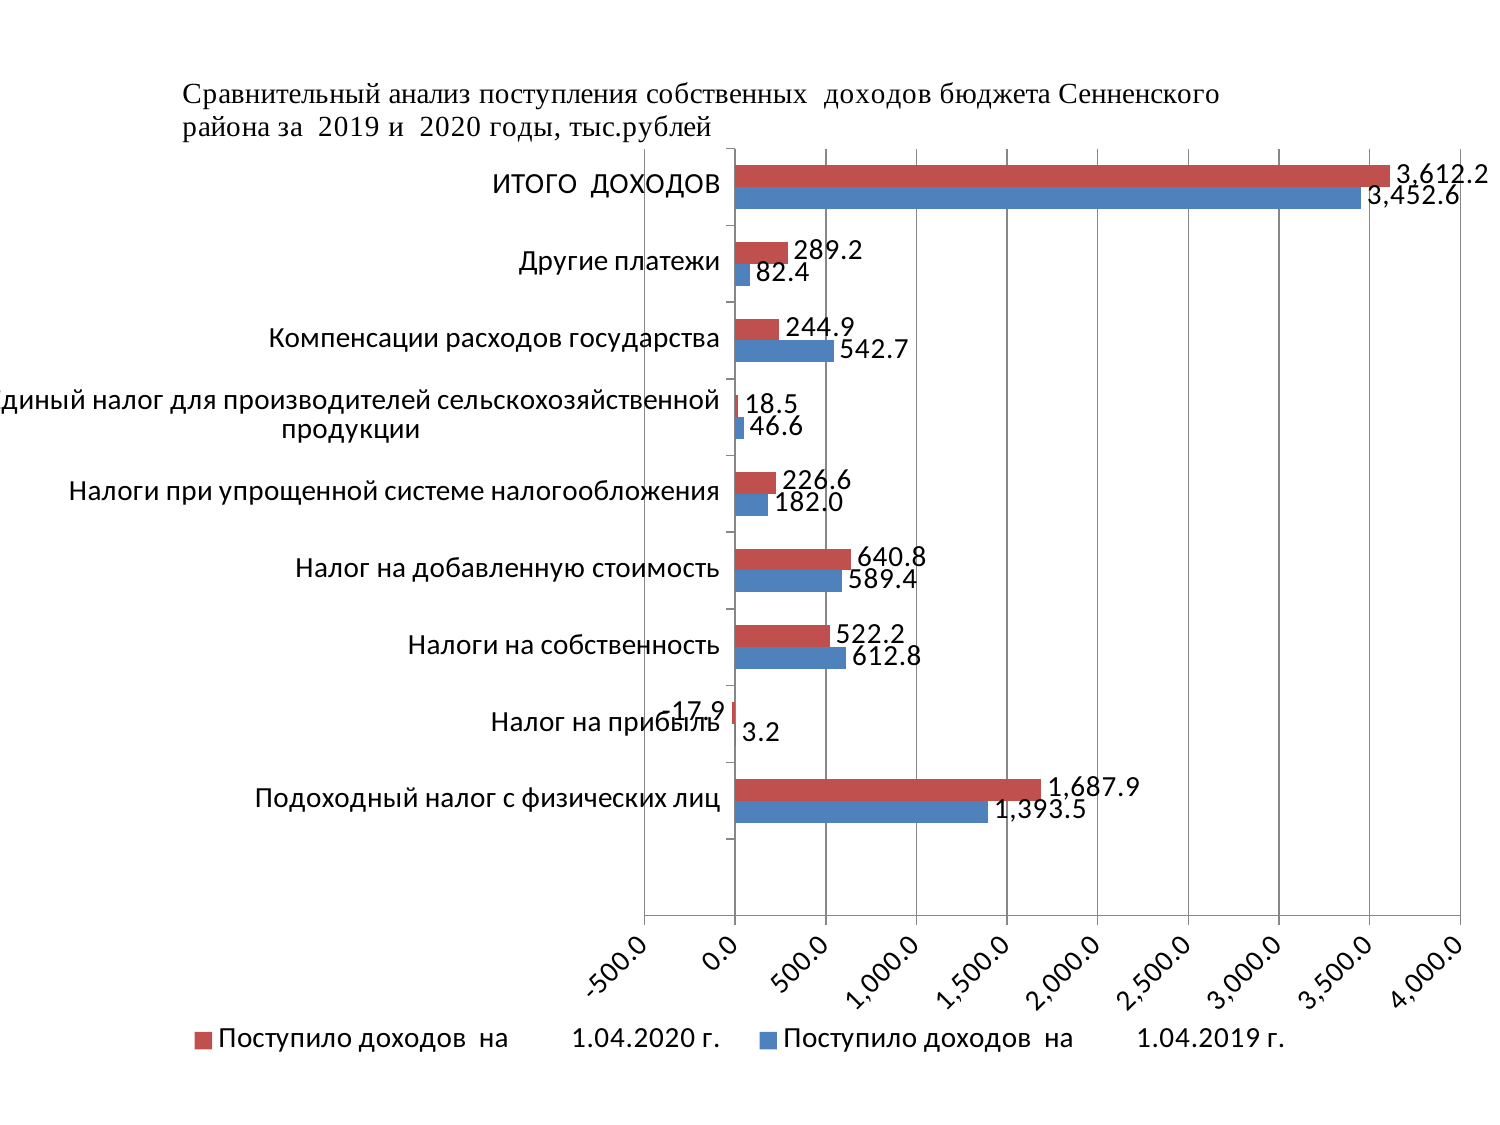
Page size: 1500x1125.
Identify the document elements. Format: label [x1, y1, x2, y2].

chart [0, 63, 1500, 1062]
